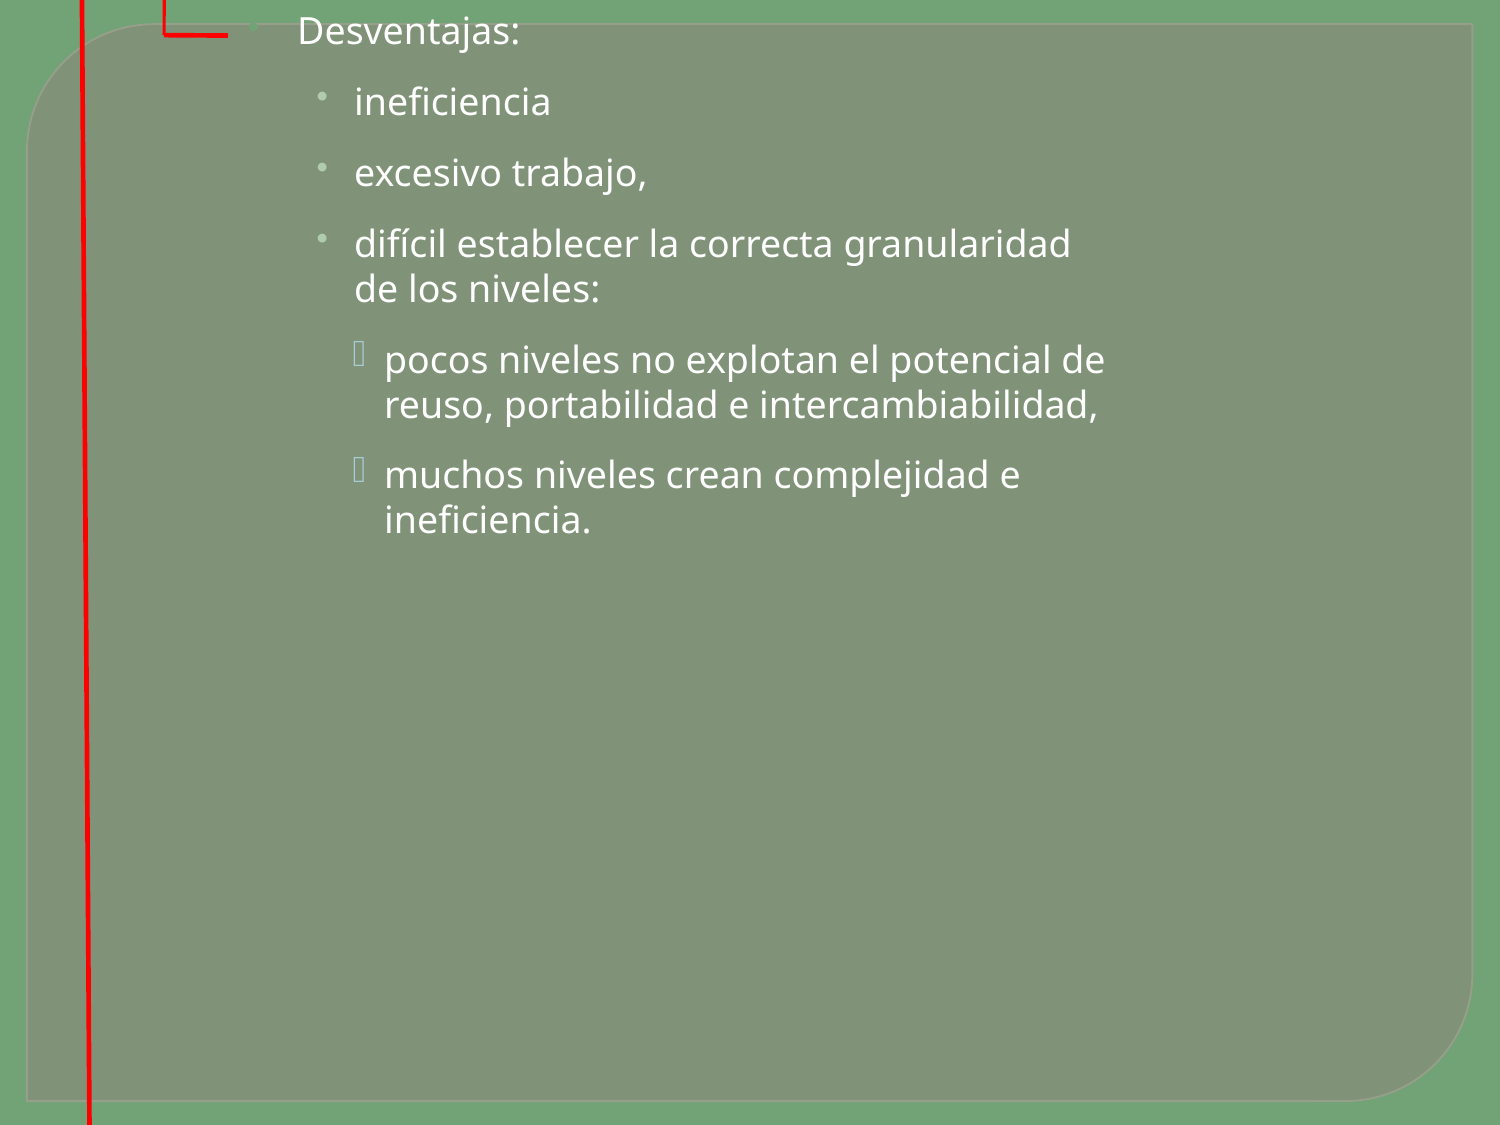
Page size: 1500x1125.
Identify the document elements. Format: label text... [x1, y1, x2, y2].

list Desventajas: ineficiencia excesivo trabajo, difícil establecer la correcta granularidad de los niveles: pocos niveles no explotan el potencial de reuso, portabilidad e intercambiabilidad, muchos niveles crean complejidad e ineficiencia. [234, 0, 1135, 700]
